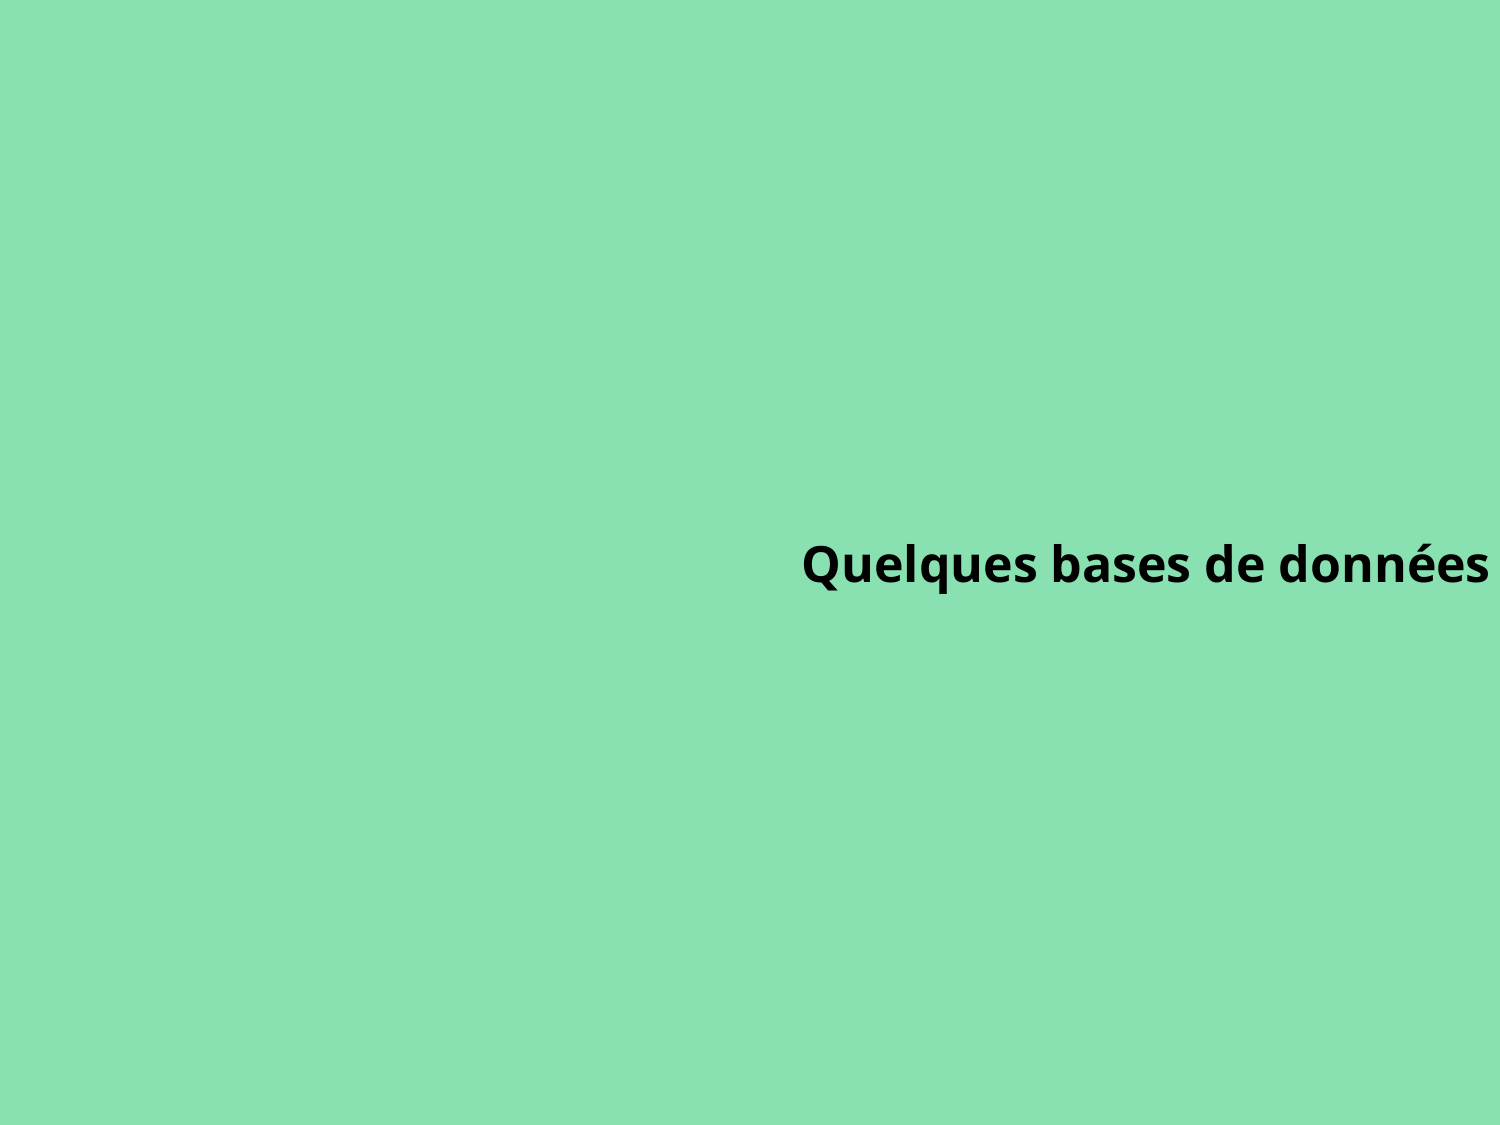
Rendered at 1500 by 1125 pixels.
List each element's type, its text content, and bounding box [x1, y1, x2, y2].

text_box Quelques bases de données [742, 0, 1500, 1125]
